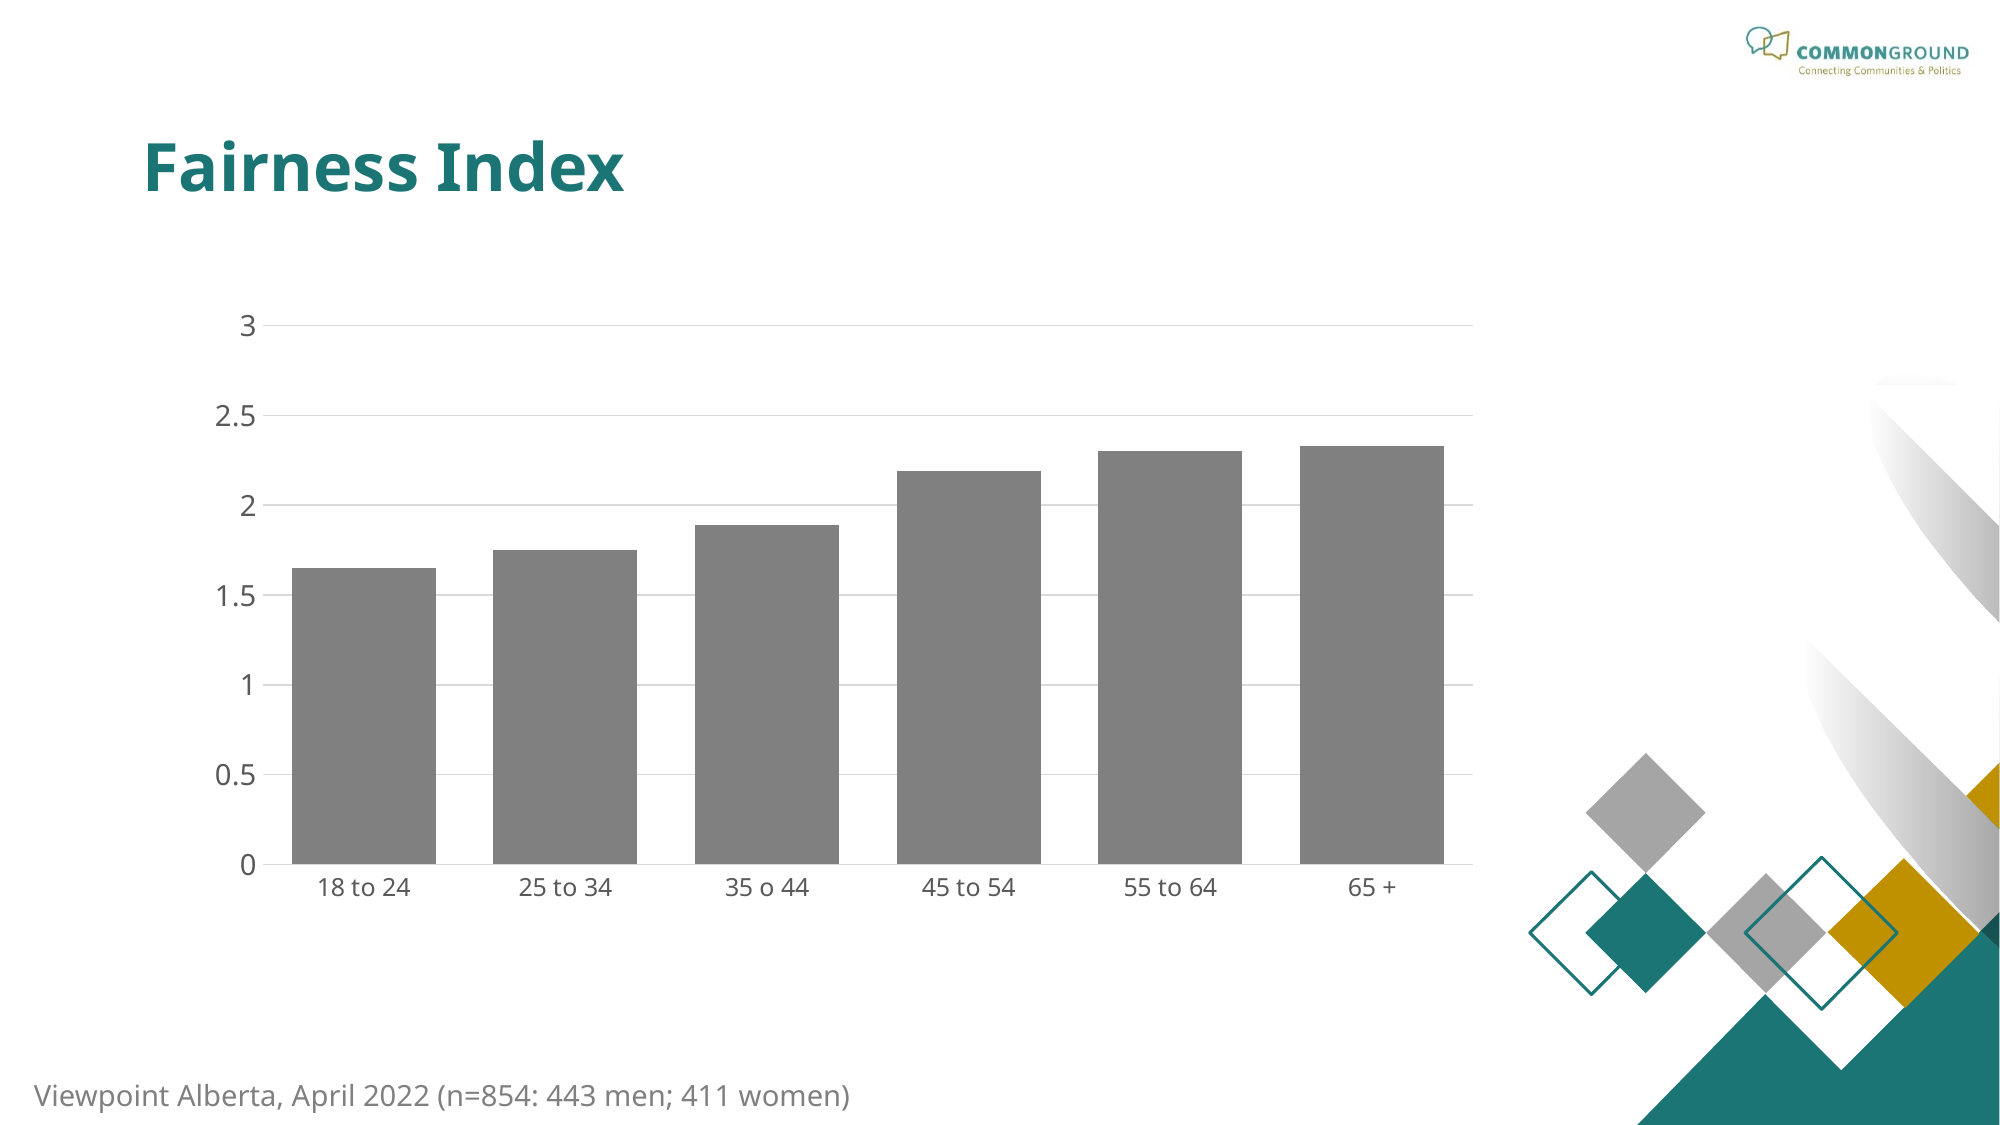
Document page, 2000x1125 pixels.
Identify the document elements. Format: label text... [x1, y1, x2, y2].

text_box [1259, 385, 2000, 1125]
text_box Viewpoint Alberta, April 2022 (n=854: 443 men; 411 women) [18, 1069, 1019, 1120]
text_box Fairness Index [142, 124, 1513, 317]
chart [188, 292, 1500, 918]
picture [1734, 22, 1979, 81]
